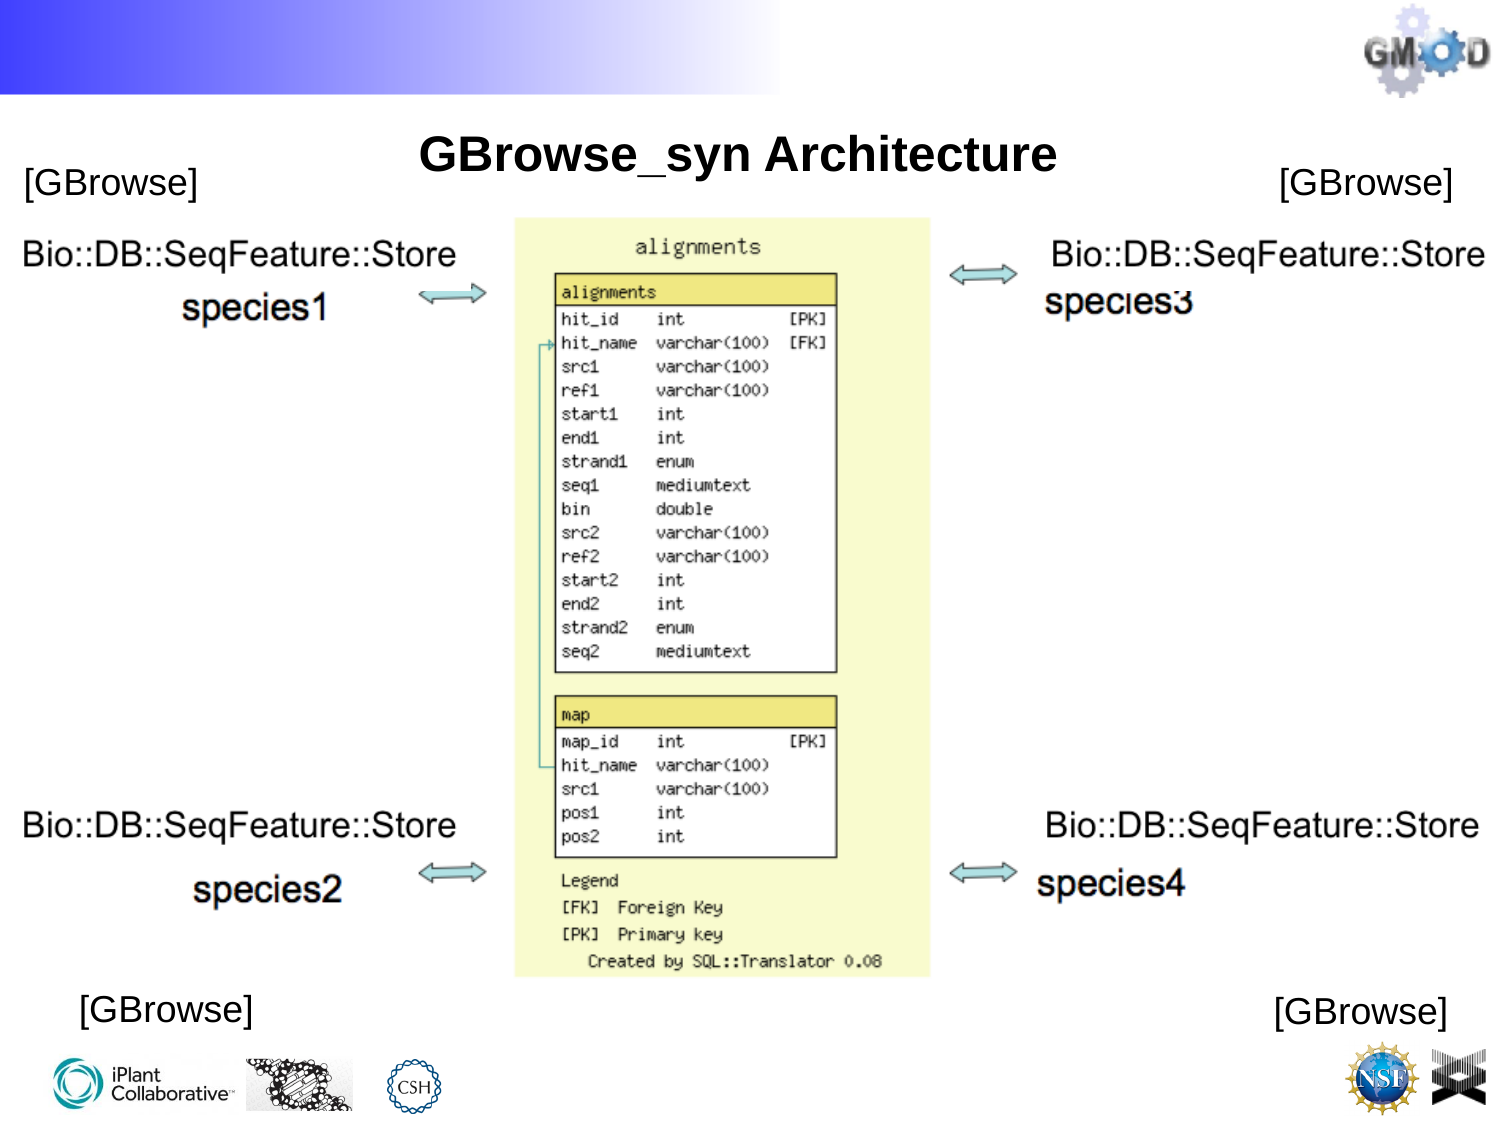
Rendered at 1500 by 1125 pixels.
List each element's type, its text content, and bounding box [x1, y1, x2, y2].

text_box [GBrowse] [1258, 979, 1464, 1040]
picture [1344, 1040, 1420, 1116]
text_box [GBrowse] [63, 977, 269, 1038]
text_box GBrowse_syn Architecture [403, 114, 1074, 154]
text_box [GBrowse] [8, 149, 214, 211]
picture [39, 1053, 240, 1115]
text_box [GBrowse] [1263, 149, 1469, 211]
picture [0, 155, 1500, 1007]
picture [1431, 1049, 1487, 1105]
picture [382, 1054, 442, 1116]
picture [246, 1056, 353, 1113]
text_box [0, 0, 1497, 98]
